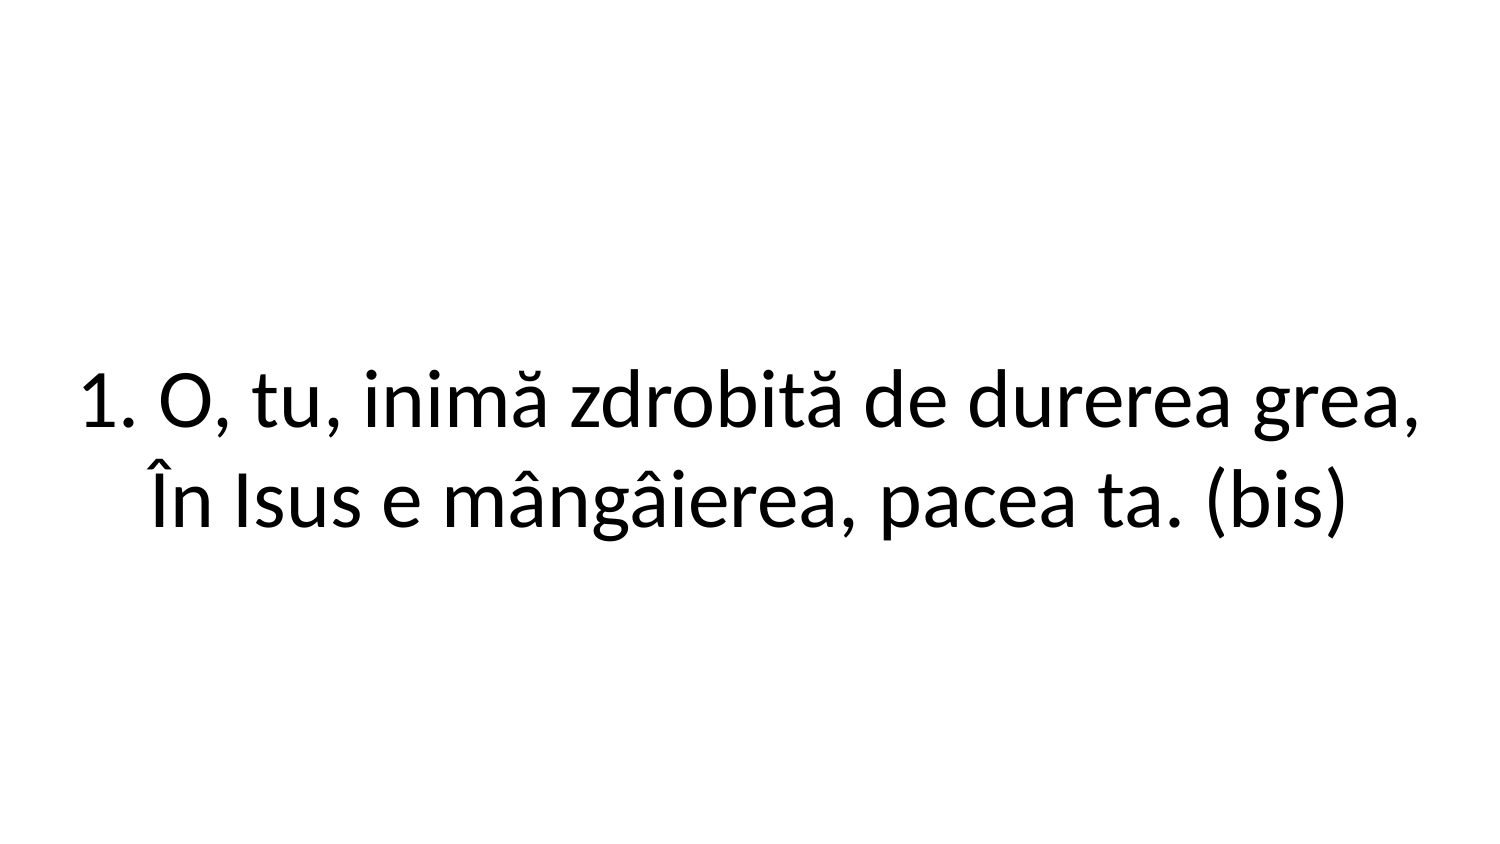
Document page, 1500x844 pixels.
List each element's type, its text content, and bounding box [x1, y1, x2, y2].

text_box 1. O, tu, inimă zdrobită de durerea grea, În Isus e mângâierea, pacea ta. (bis) [62, 292, 1438, 552]
